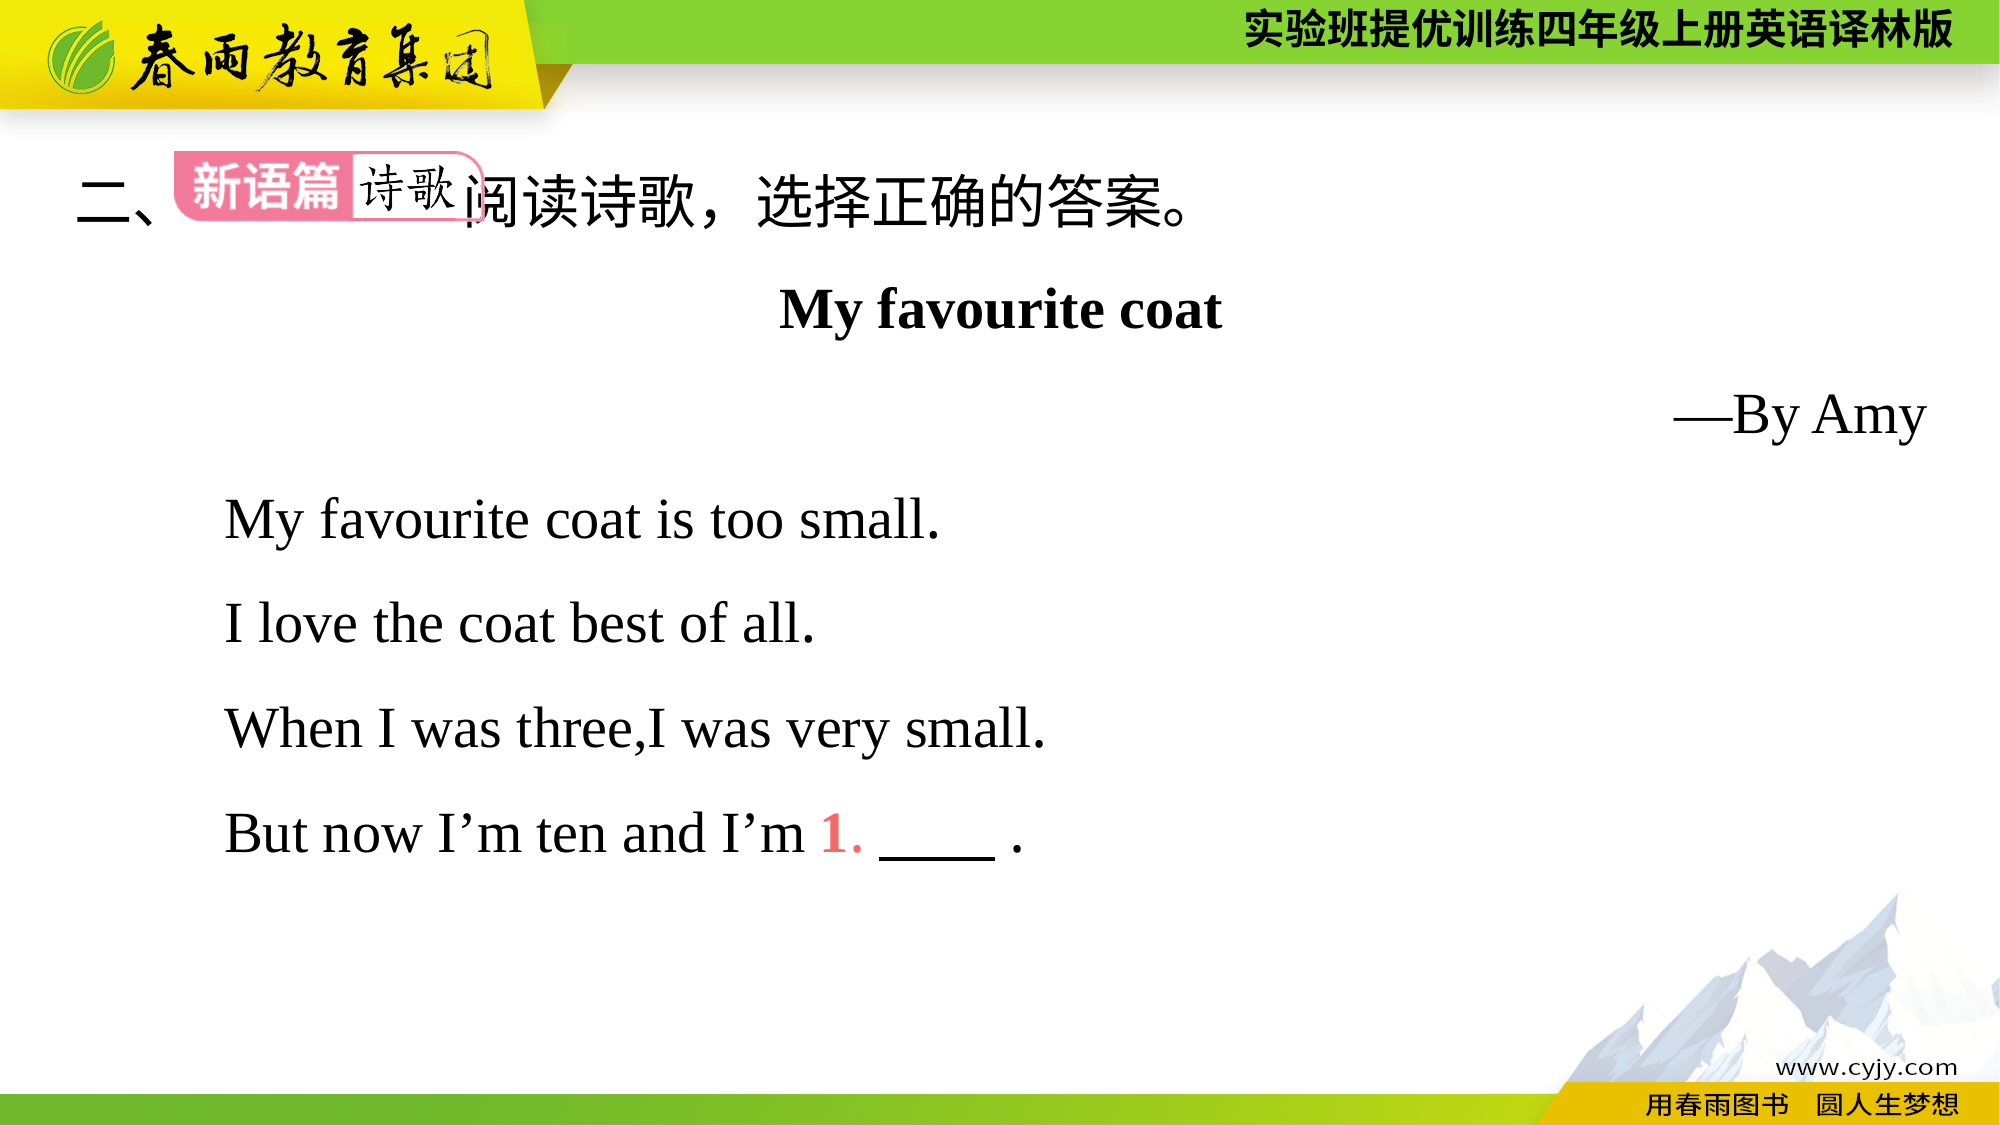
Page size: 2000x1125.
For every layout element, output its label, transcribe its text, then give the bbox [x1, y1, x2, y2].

picture [0, 0, 2000, 1125]
list 二、 阅读诗歌，选择正确的答案。 My favourite coat —By Amy My favourite coat is too small. I love the coat best of all. When I was three,I was very small. But now I’m ten and I’m 1. . [59, 122, 1944, 880]
